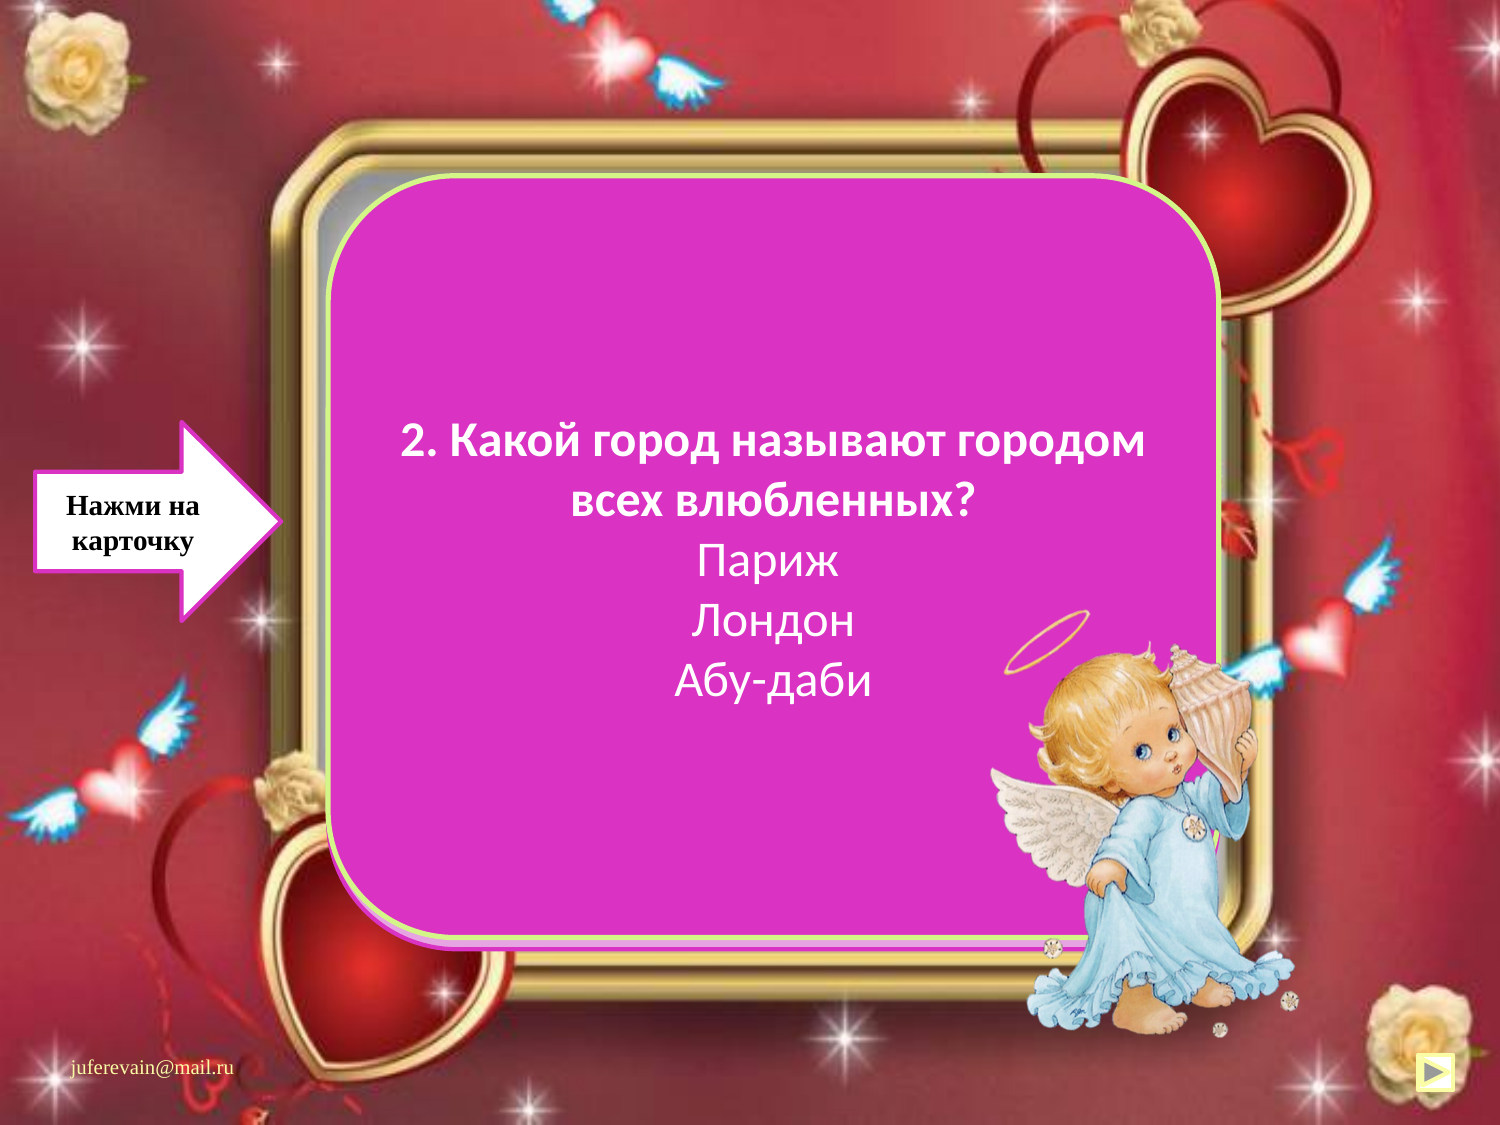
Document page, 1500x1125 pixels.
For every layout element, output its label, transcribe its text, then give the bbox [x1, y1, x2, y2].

text_box [1416, 1053, 1455, 1092]
text_box [326, 174, 1221, 963]
text_box Нажми на карточку [33, 419, 284, 624]
picture [0, 0, 1500, 1125]
